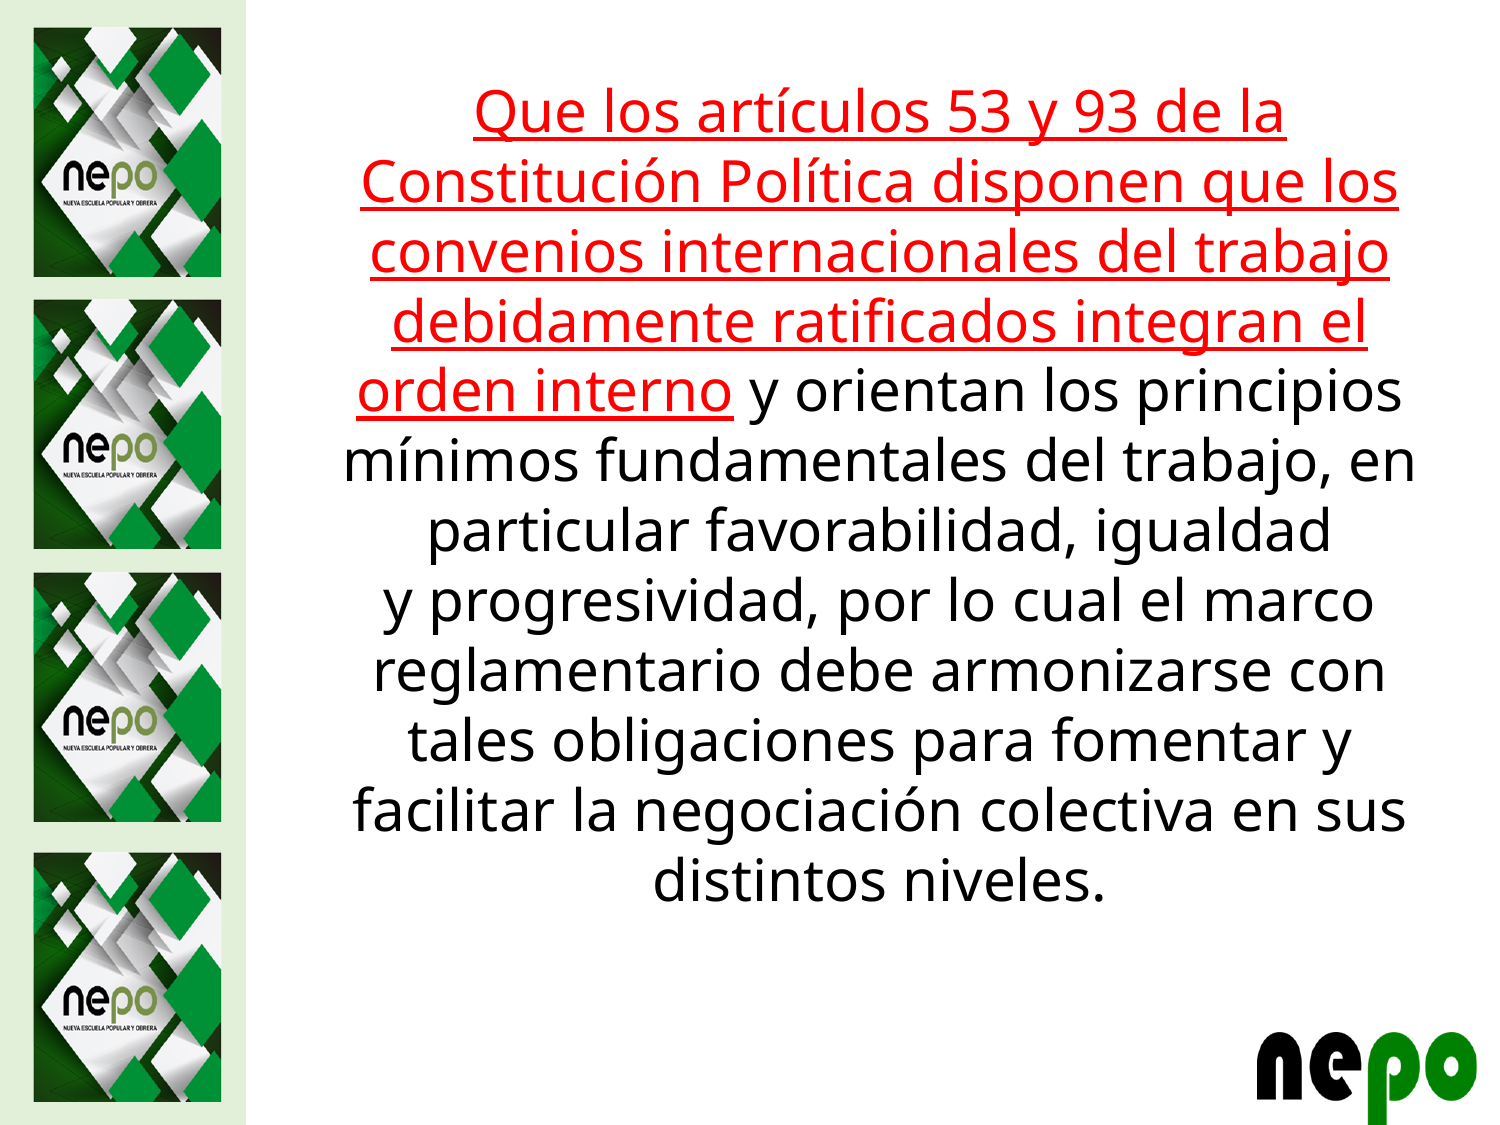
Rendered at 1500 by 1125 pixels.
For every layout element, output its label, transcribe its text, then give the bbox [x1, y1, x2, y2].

picture [1257, 1032, 1477, 1125]
text_box Que los artículos 53 y 93 de la Constitución Política disponen que los convenios internacionales del trabajo debidamente ratificados integran el orden interno y orientan los principios mínimos fundamentales del trabajo, en particular favorabilidad, igualdad y progresividad, por lo cual el marco reglamentario debe armonizarse con tales obligaciones para fomentar y facilitar la negociación colectiva en sus distintos niveles. [301, 66, 1459, 921]
picture [0, 0, 246, 1125]
